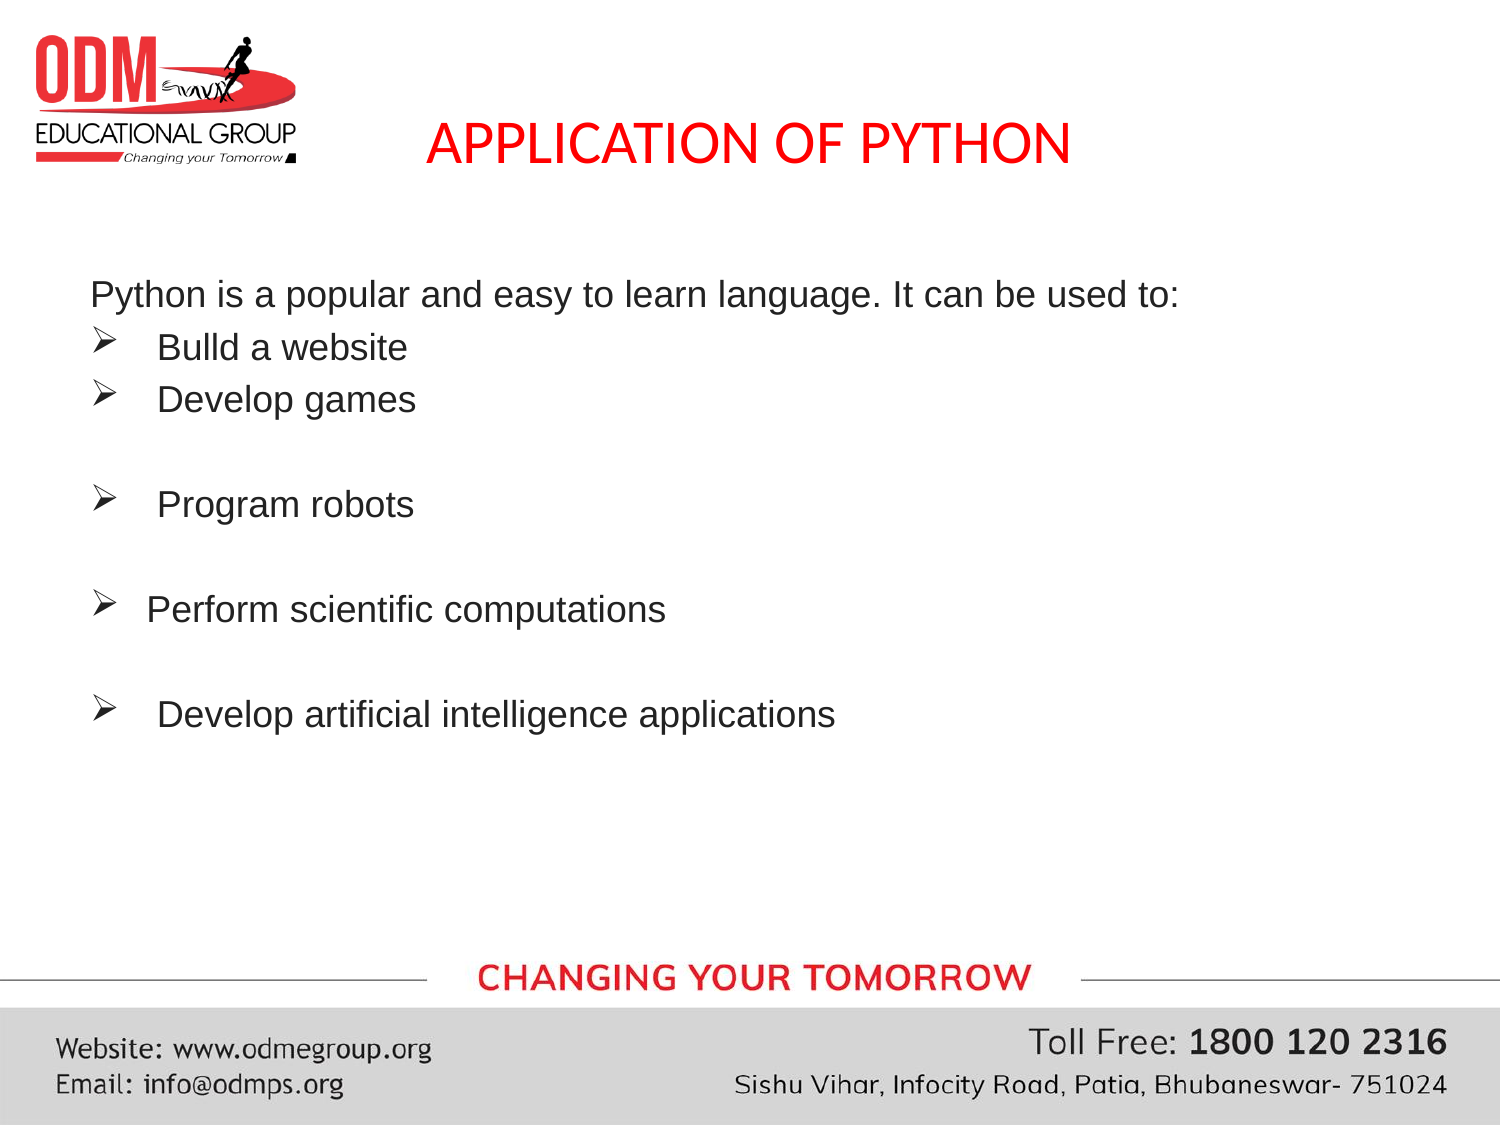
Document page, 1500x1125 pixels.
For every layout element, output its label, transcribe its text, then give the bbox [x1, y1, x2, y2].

picture [0, 900, 1500, 1125]
list Python is a popular and easy to learn language. It can be used to: Bulld a website Develop games Program robots Perform scientific computations Develop artificial intelligence applications [75, 262, 1425, 1005]
title APPLICATION OF PYTHON [75, 45, 1425, 233]
picture [36, 35, 296, 164]
